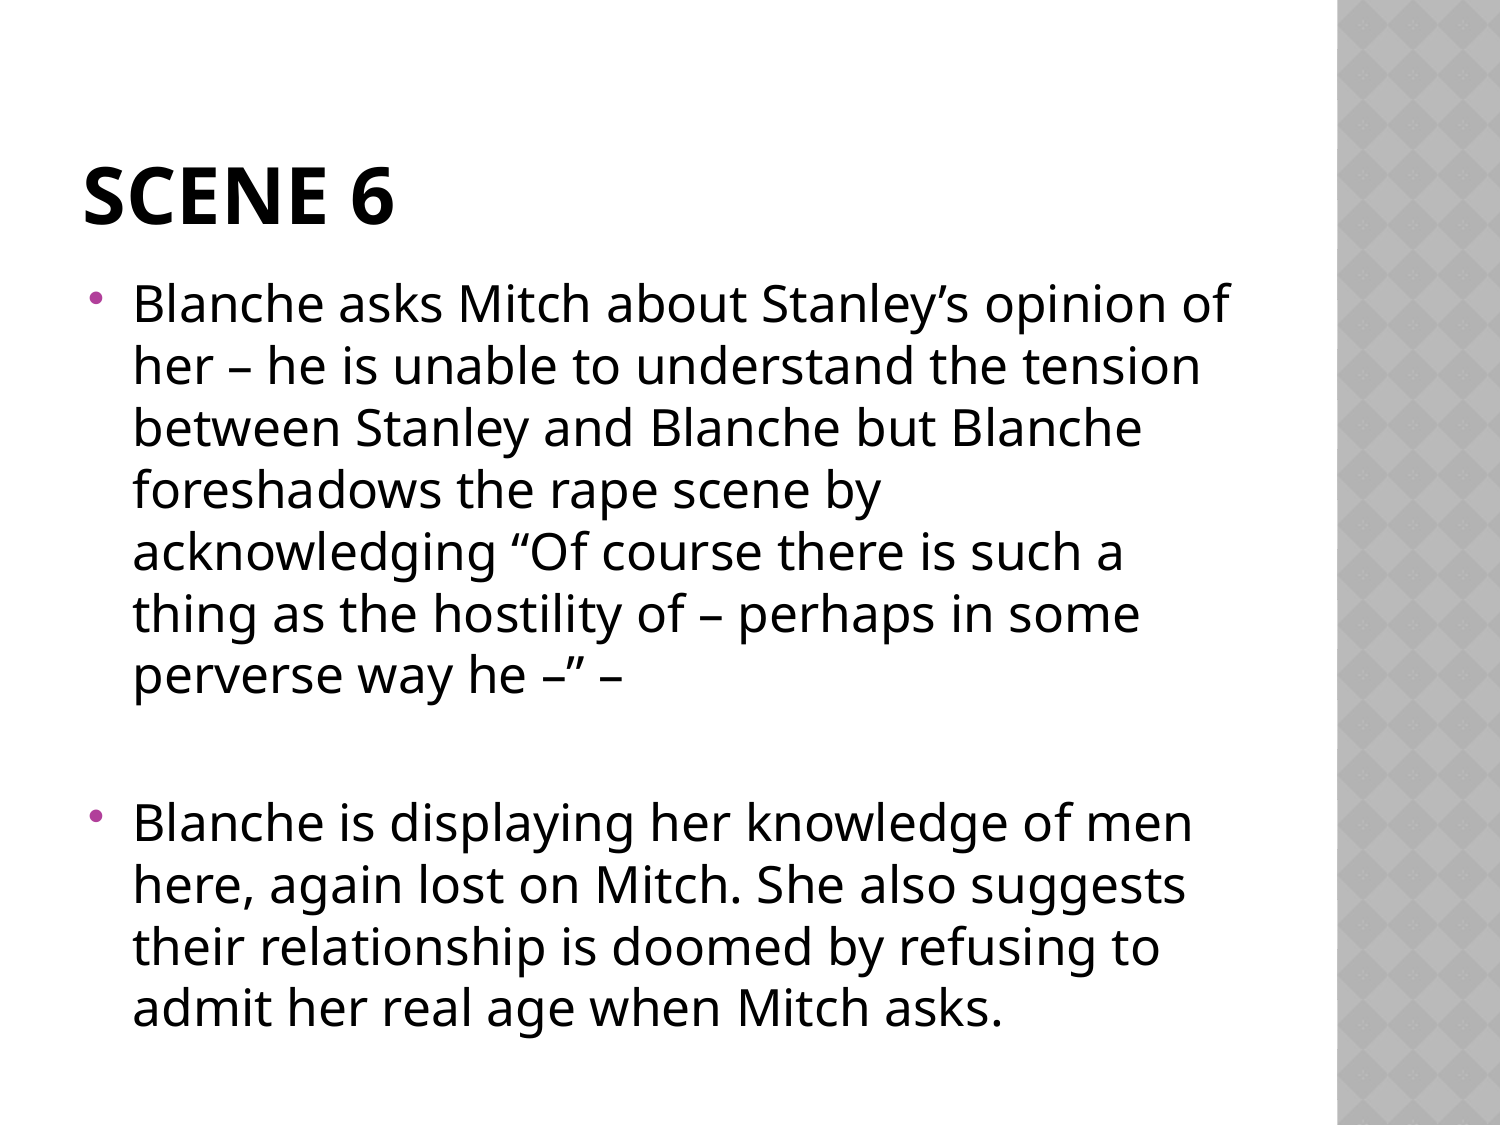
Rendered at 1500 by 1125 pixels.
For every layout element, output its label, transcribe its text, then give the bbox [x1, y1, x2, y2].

title Scene 6 [75, 52, 1263, 240]
list Blanche asks Mitch about Stanley’s opinion of her – he is unable to understand the tension between Stanley and Blanche but Blanche foreshadows the rape scene by acknowledging “Of course there is such a thing as the hostility of – perhaps in some perverse way he –” – Blanche is displaying her knowledge of men here, again lost on Mitch. She also suggests their relationship is doomed by refusing to admit her real age when Mitch asks. [75, 264, 1263, 1059]
